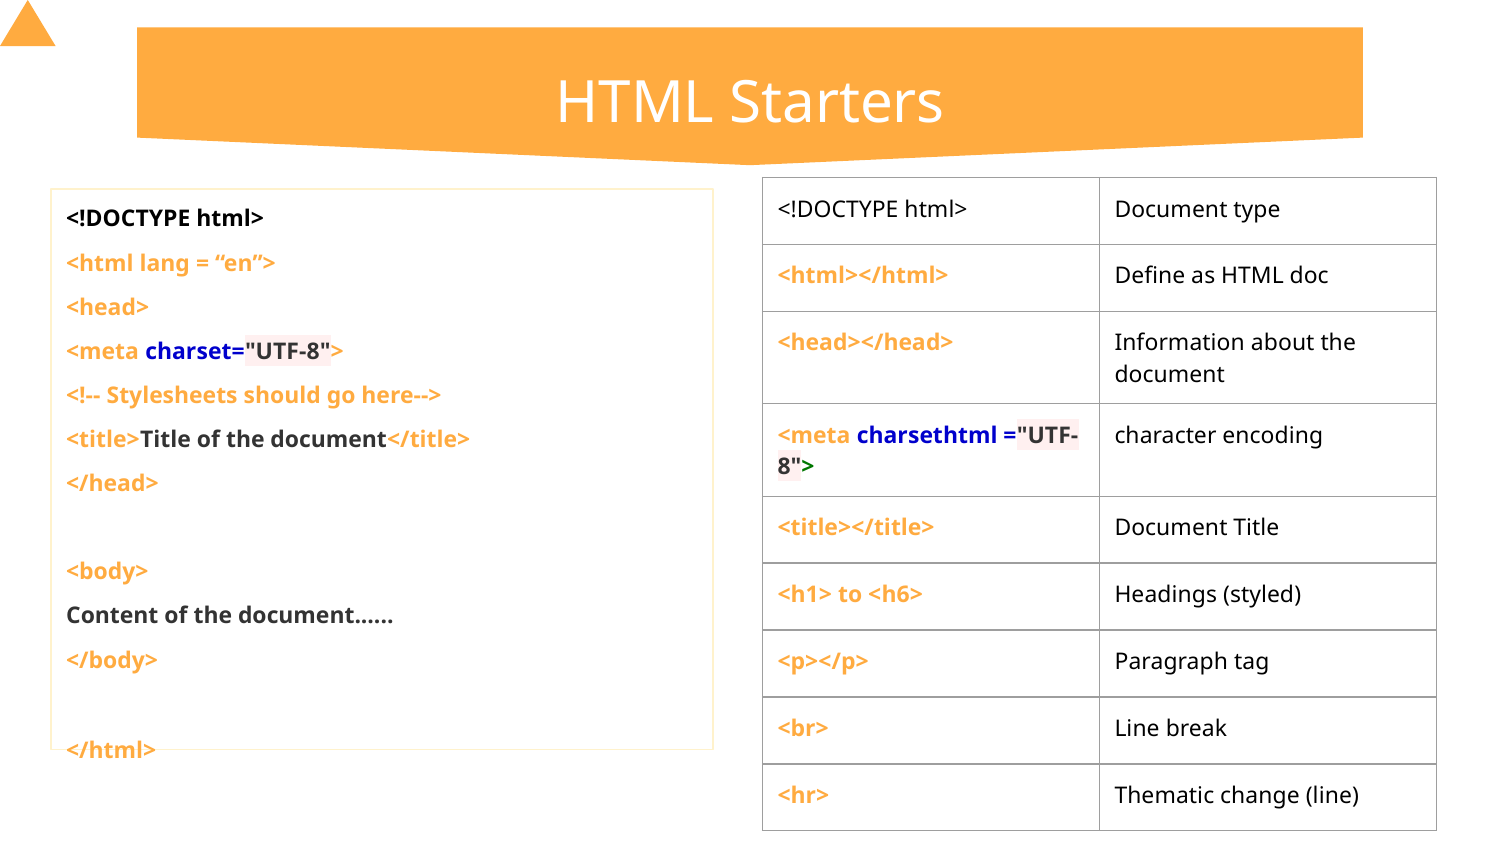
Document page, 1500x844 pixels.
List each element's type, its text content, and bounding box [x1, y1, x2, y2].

table_cell Line break [1100, 698, 1436, 763]
table_cell character encoding [1100, 404, 1436, 496]
table_header Document type [1100, 178, 1436, 244]
list <!DOCTYPE html> <html lang = “en”> <head> <meta charset="UTF-8"> <!-- Stylesheets should go here--> <title>Title of the document</title> </head> <body> Content of the document...... </body> </html> [51, 189, 713, 750]
text_box [279, 144, 1221, 166]
table_cell <h1> to <h6> [763, 564, 1099, 629]
table_cell Information about the document [1100, 312, 1436, 403]
table_cell <hr> [763, 765, 1099, 830]
table_cell <title></title> [763, 497, 1099, 562]
table_cell <html></html> [763, 245, 1099, 311]
table_cell Paragraph tag [1100, 631, 1436, 696]
table_cell Document Title [1100, 497, 1436, 562]
table_cell <br> [763, 698, 1099, 763]
table_cell Headings (styled) [1100, 564, 1436, 629]
title HTML Starters [51, 49, 1449, 144]
table_cell <meta charsethtml ="UTF-8"> [763, 404, 1099, 496]
table_cell Define as HTML doc [1100, 245, 1436, 311]
text_box [137, 27, 1363, 49]
table_cell Thematic change (line) [1100, 765, 1436, 830]
text_box [0, 0, 56, 47]
table_cell <p></p> [763, 631, 1099, 696]
table_cell <head></head> [763, 312, 1099, 403]
table_header <!DOCTYPE html> [763, 178, 1099, 244]
